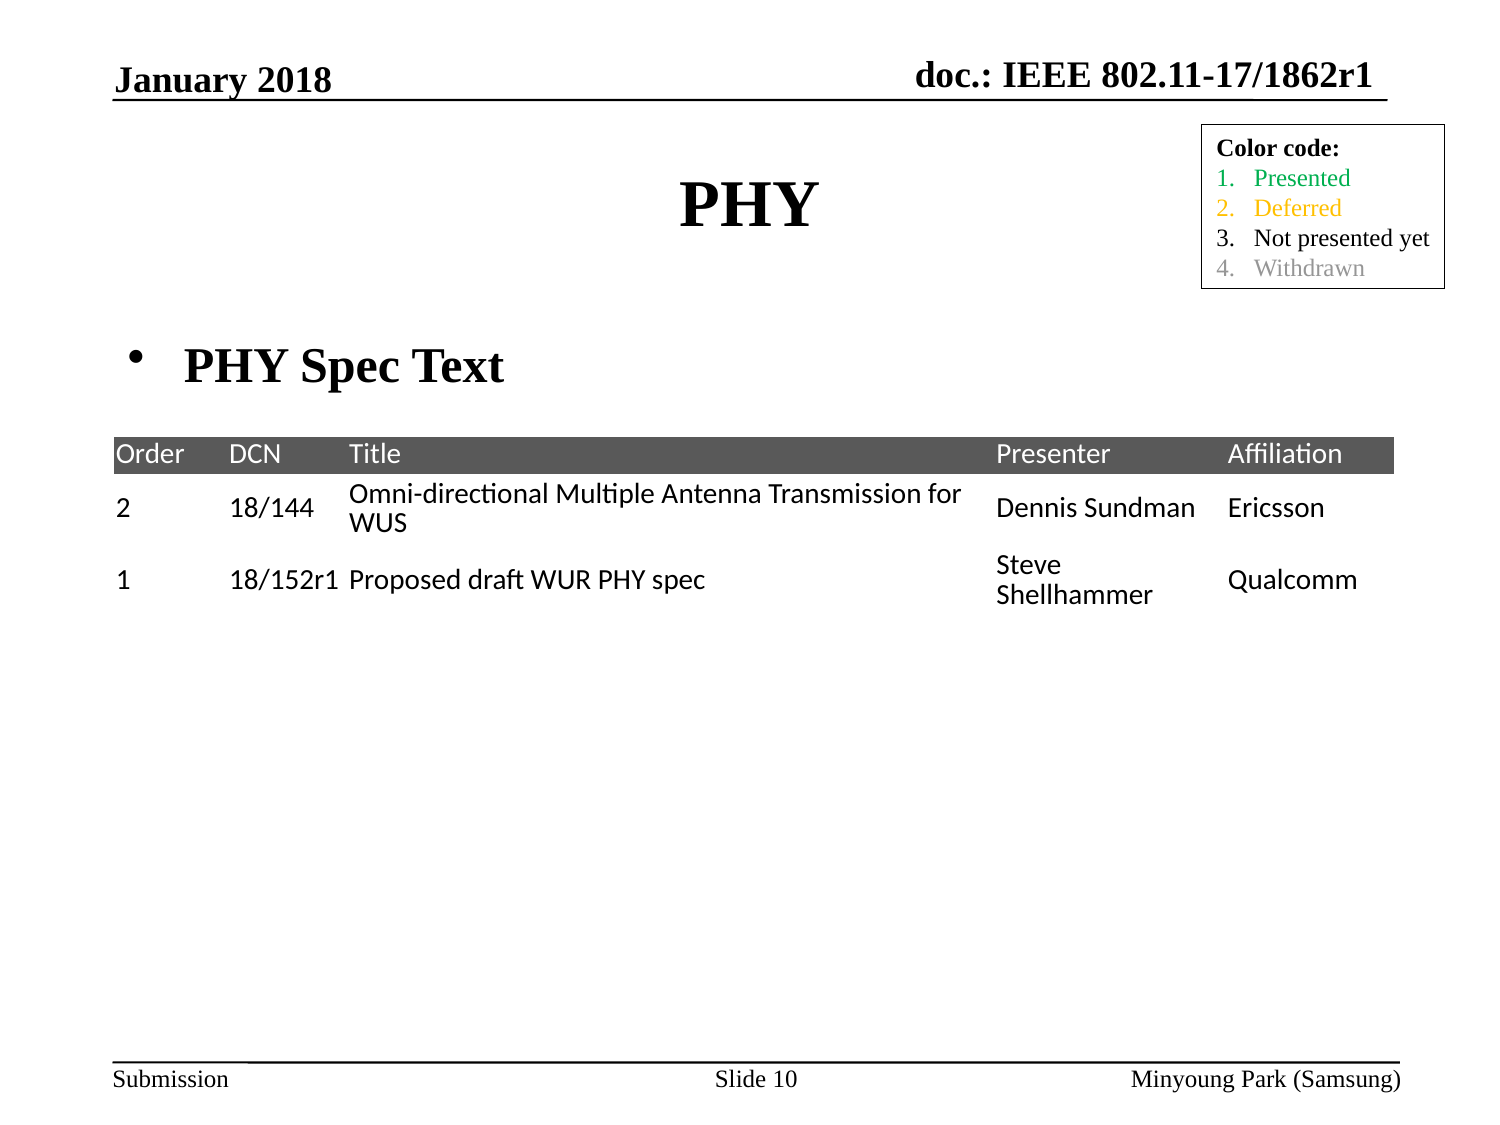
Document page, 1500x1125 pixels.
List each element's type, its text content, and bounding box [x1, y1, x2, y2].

table_cell Proposed draft WUR PHY spec [348, 546, 995, 617]
text_box Color code: Presented Deferred Not presented yet Withdrawn [1201, 124, 1445, 289]
footer Minyoung Park (Samsung) [949, 1061, 1402, 1093]
list PHY Spec Text [112, 324, 1388, 1000]
slide_number Slide 10 [712, 1061, 800, 1093]
table_cell 1 [114, 546, 228, 617]
table_header DCN [228, 437, 348, 474]
table_cell Ericsson [1226, 474, 1394, 546]
table_header Order [114, 437, 228, 474]
table_cell 2 [114, 474, 228, 546]
table_cell Omni-directional Multiple Antenna Transmission for WUS [348, 474, 995, 546]
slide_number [114, 54, 335, 101]
table_header Affiliation [1226, 437, 1394, 474]
title PHY [112, 112, 1388, 288]
table_cell Qualcomm [1226, 546, 1394, 617]
table_cell 18/144 [228, 474, 348, 546]
table_header Presenter [995, 437, 1226, 474]
table_cell Steve Shellhammer [995, 546, 1226, 617]
table_header Title [348, 437, 995, 474]
table_cell Dennis Sundman [995, 474, 1226, 546]
table_cell 18/152r1 [228, 546, 348, 617]
